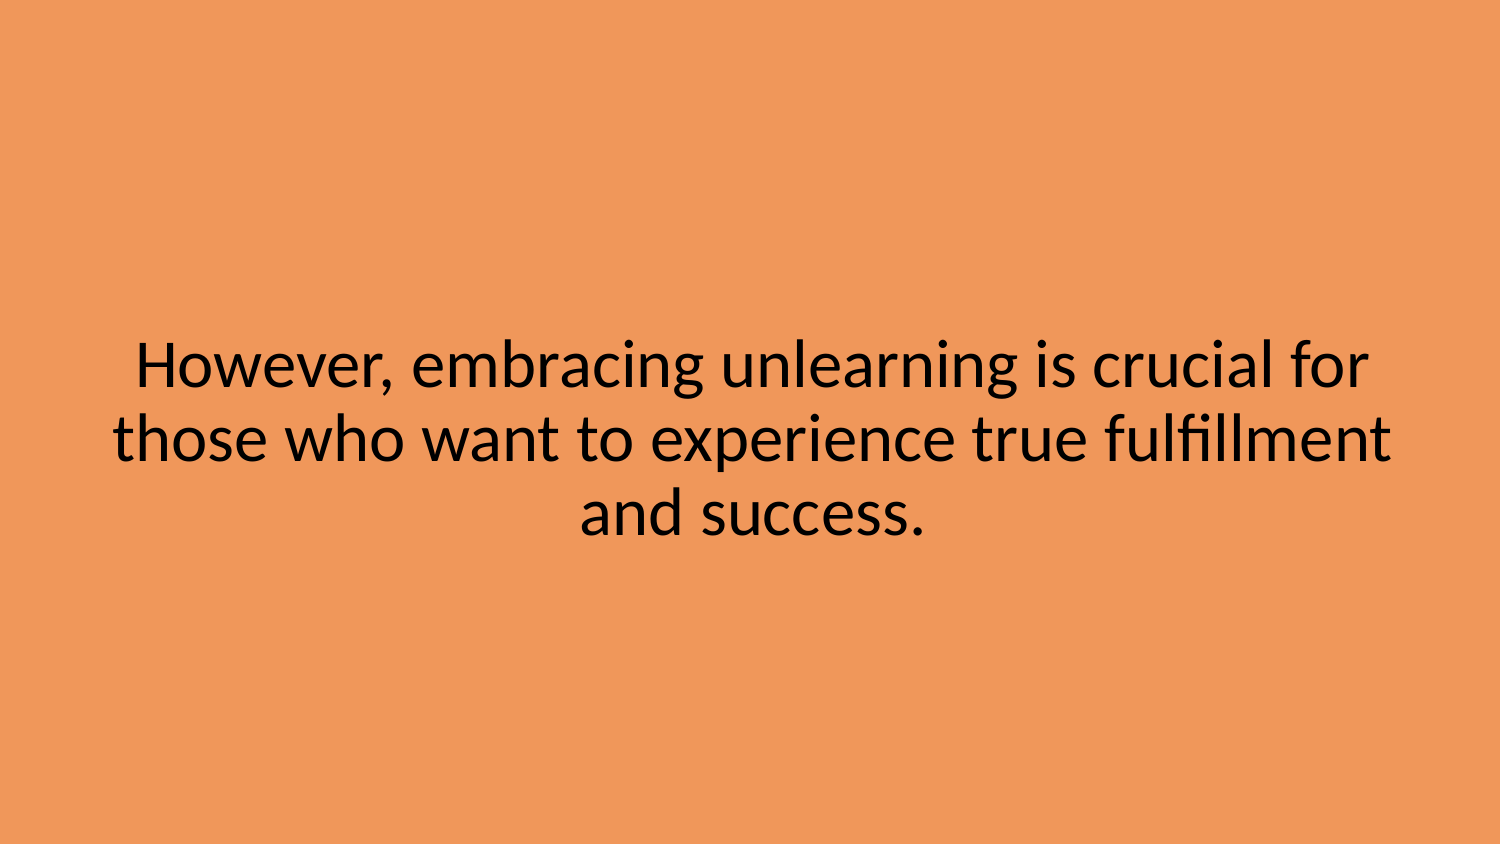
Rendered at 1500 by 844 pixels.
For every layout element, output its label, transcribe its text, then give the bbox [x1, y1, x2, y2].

list However, embracing unlearning is crucial for those who want to experience true fulfillment and success. [75, 320, 1432, 573]
